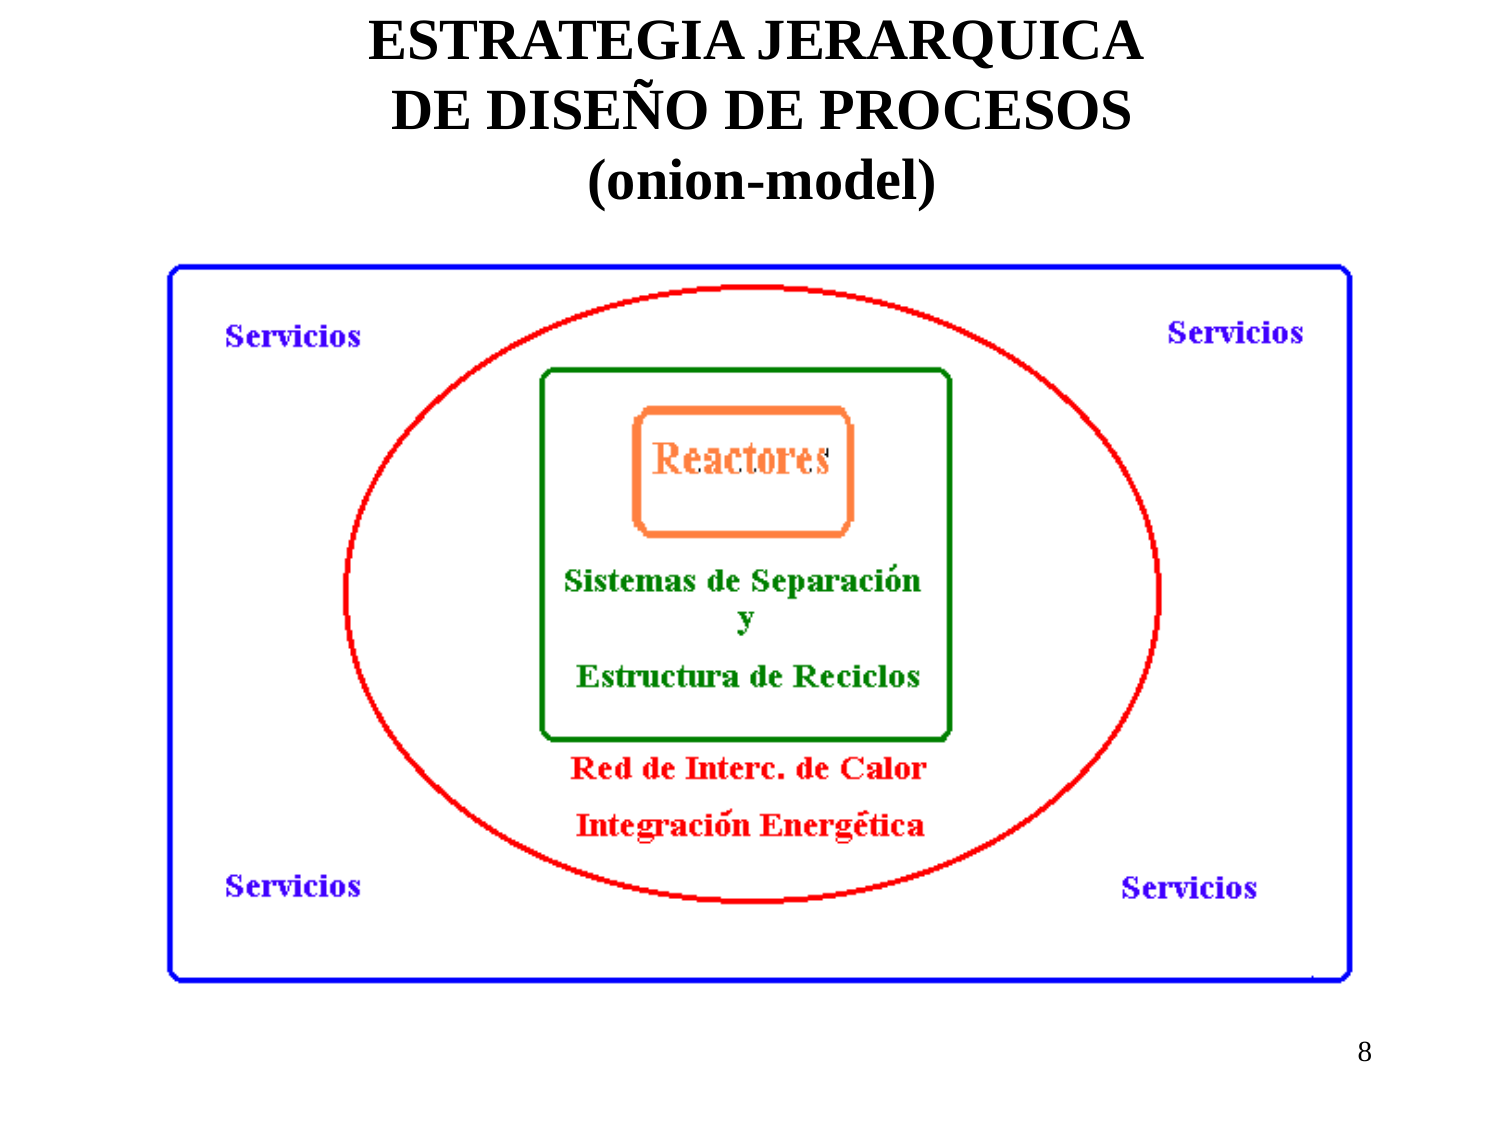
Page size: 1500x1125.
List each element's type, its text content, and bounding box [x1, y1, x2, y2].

picture [124, 237, 1376, 1013]
slide_number 8 [1074, 1024, 1388, 1101]
text_box ESTRATEGIA JERARQUICA DE DISEÑO DE PROCESOS (onion-model) [124, 37, 1400, 175]
